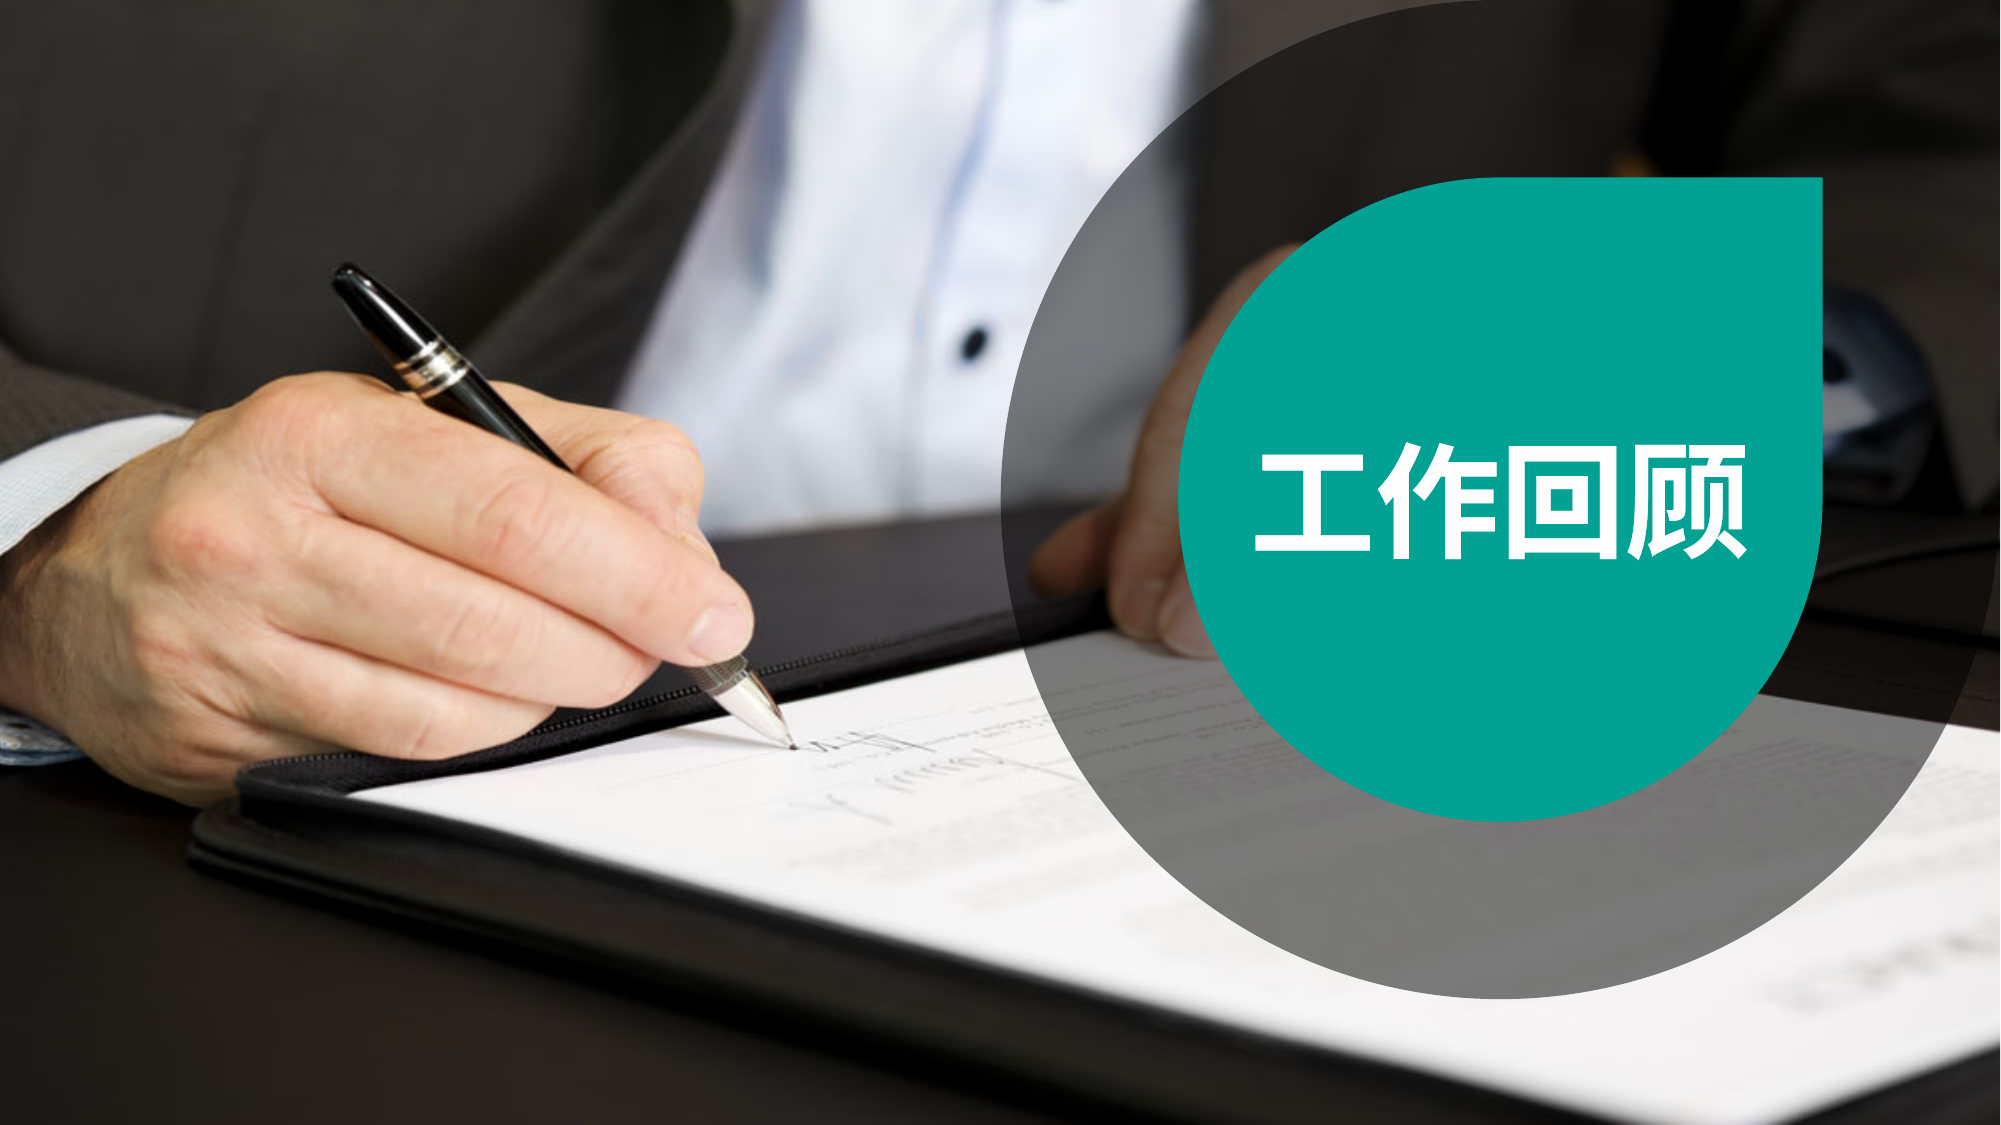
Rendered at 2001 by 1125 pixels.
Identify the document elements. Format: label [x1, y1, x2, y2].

picture [0, 0, 2001, 1125]
text_box [1000, 0, 2000, 1000]
